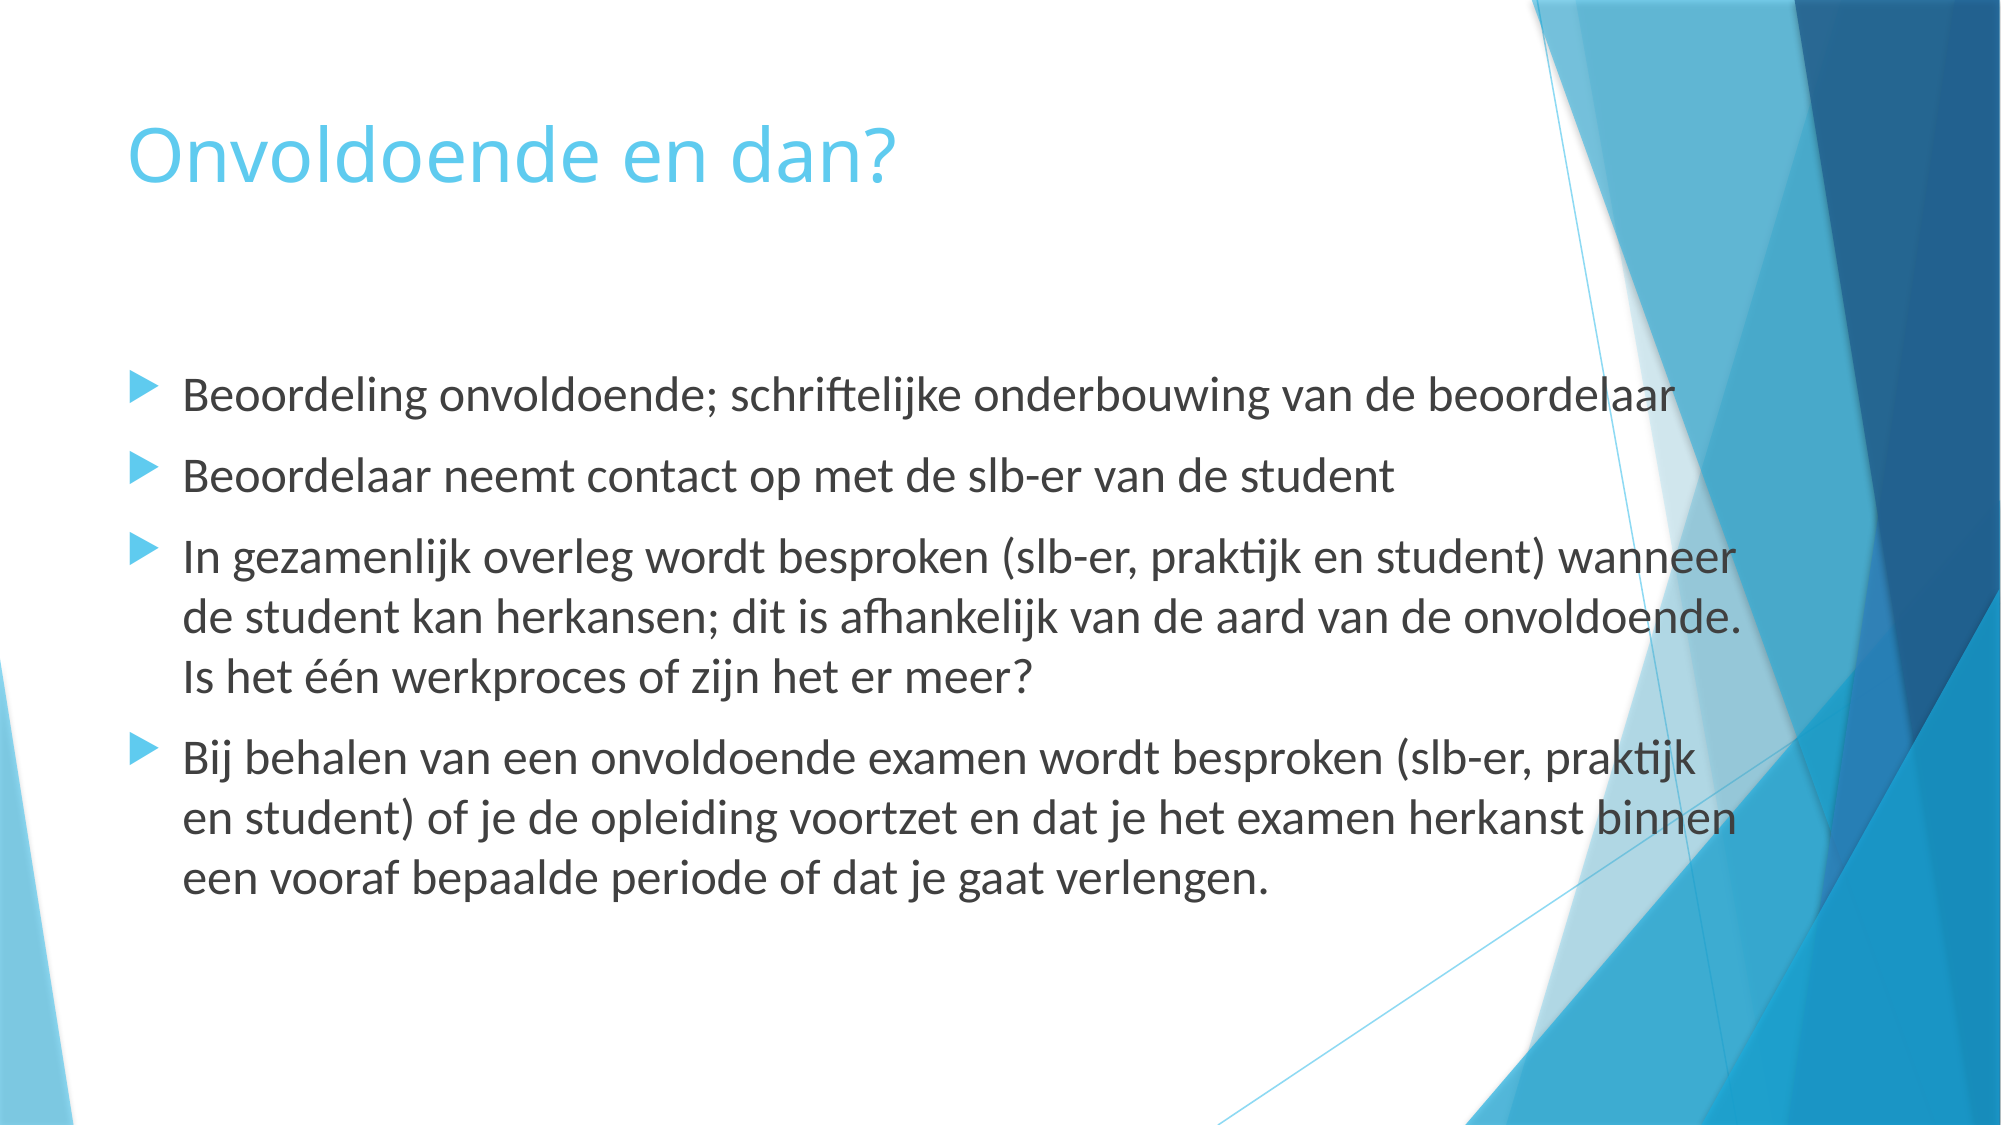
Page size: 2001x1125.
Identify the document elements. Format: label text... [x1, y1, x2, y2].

list Beoordeling onvoldoende; schriftelijke onderbouwing van de beoordelaar Beoordelaar neemt contact op met de slb-er van de student In gezamenlijk overleg wordt besproken (slb-er, praktijk en student) wanneer de student kan herkansen; dit is afhankelijk van de aard van de onvoldoende. Is het één werkproces of zijn het er meer? Bij behalen van een onvoldoende examen wordt besproken (slb-er, praktijk en student) of je de opleiding voortzet en dat je het examen herkanst binnen een vooraf bepaalde periode of dat je gaat verlengen. [111, 354, 1764, 992]
title Onvoldoende en dan? [111, 99, 1522, 317]
